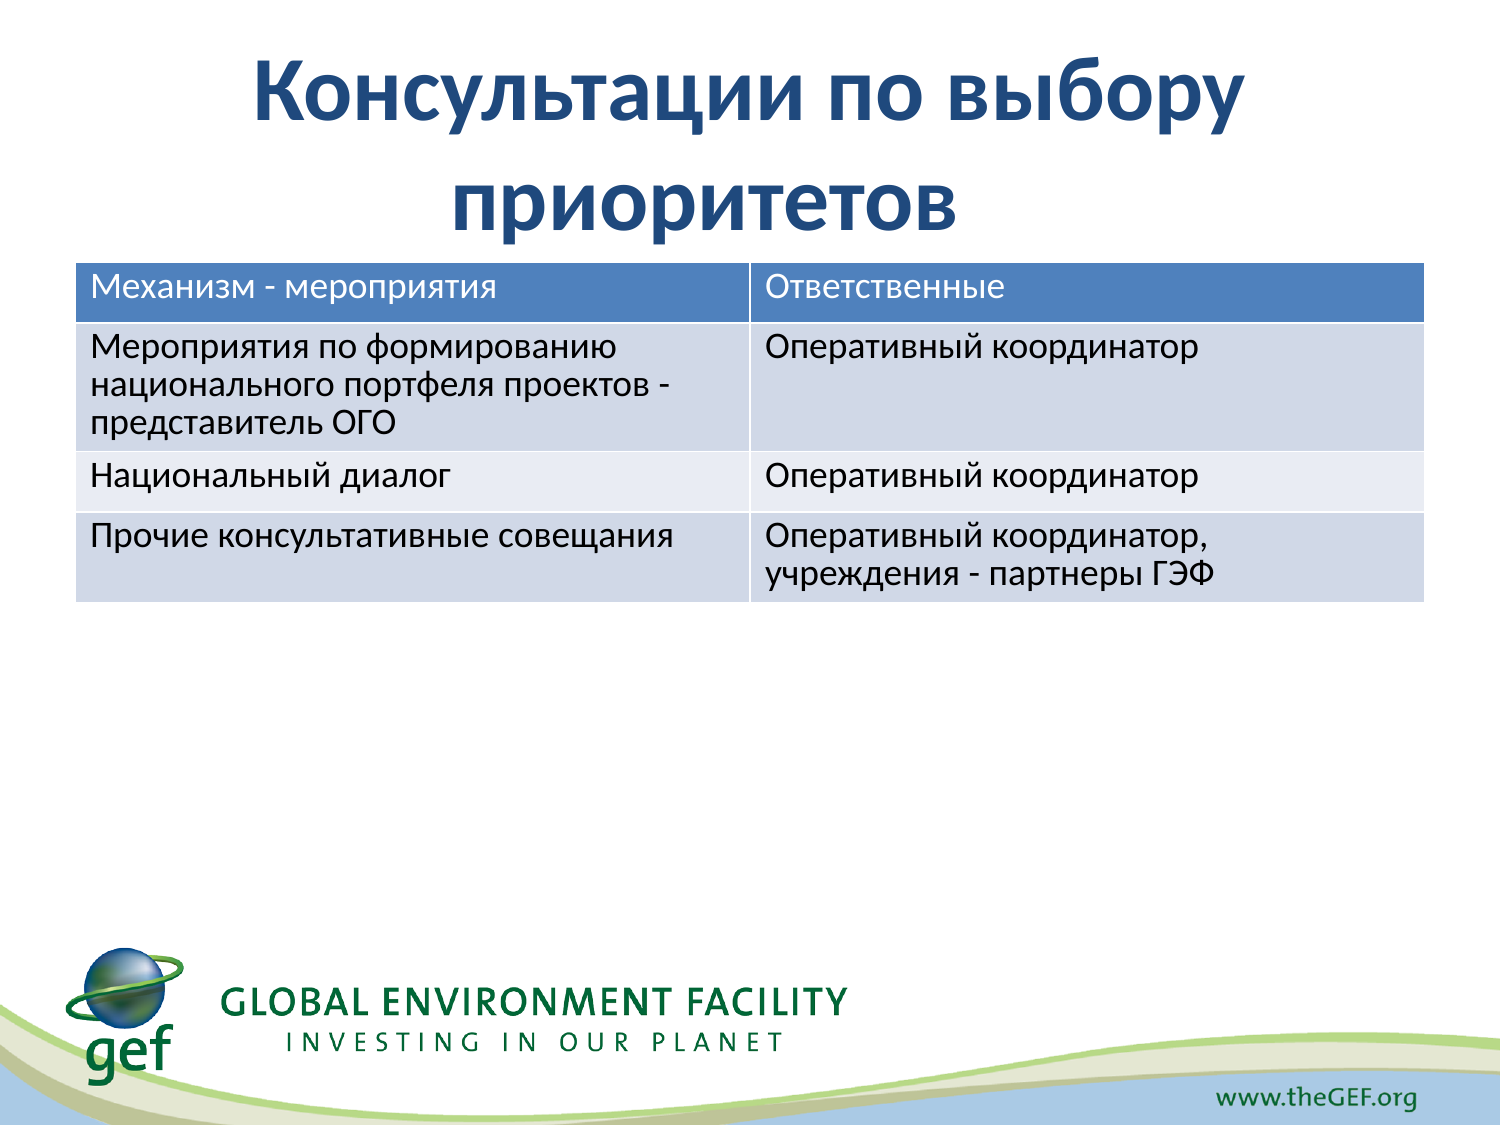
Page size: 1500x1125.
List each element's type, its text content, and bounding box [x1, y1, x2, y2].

table_cell Оперативный координатор [751, 452, 1424, 511]
table_cell Прочие консультативные совещания [76, 513, 749, 602]
table_header Механизм - мероприятия [76, 263, 749, 322]
picture [0, 920, 1500, 1125]
table_cell Мероприятия по формированию национального портфеля проектов - представитель ОГО [76, 324, 749, 451]
table_cell Национальный диалог [76, 452, 749, 511]
table_cell Оперативный координатор [751, 324, 1424, 451]
table_cell Оперативный координатор, учреждения - партнеры ГЭФ [751, 513, 1424, 602]
title Консультации по выбору приоритетов [75, 45, 1425, 233]
table_header Ответственные [751, 263, 1424, 322]
